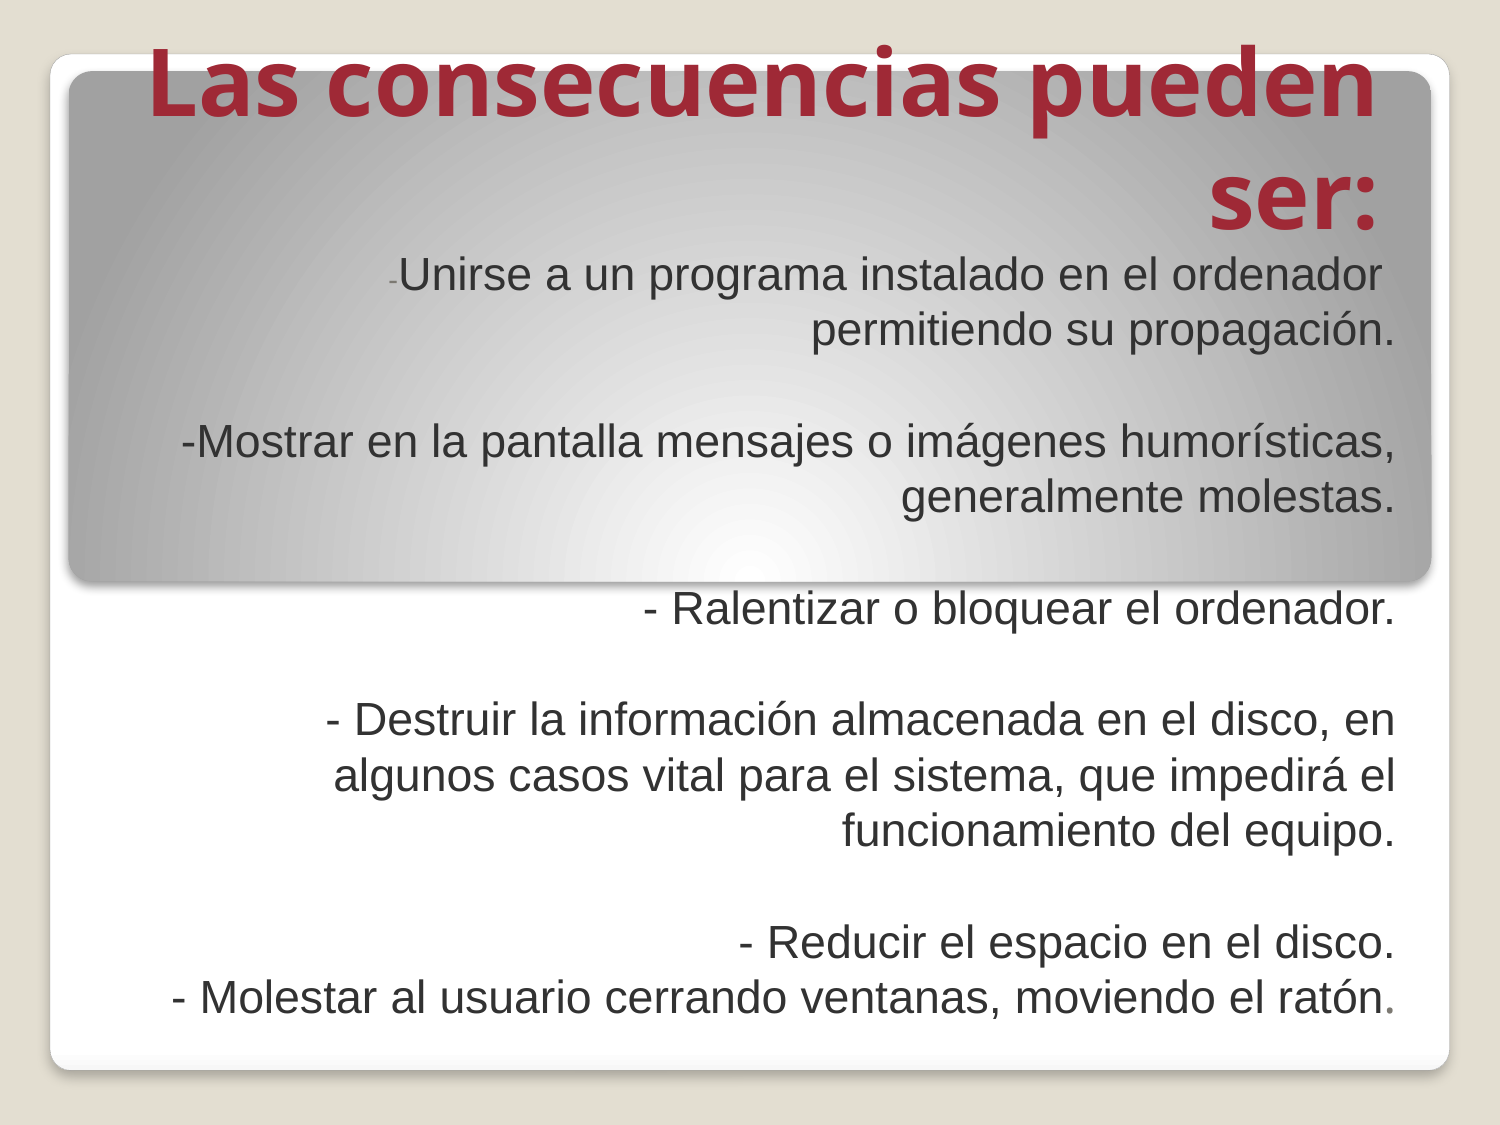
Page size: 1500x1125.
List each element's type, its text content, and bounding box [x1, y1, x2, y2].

subtitle -Unirse a un programa instalado en el ordenador permitiendo su propagación. -Mostrar en la pantalla mensajes o imágenes humorísticas, generalmente molestas. - Ralentizar o bloquear el ordenador. - Destruir la información almacenada en el disco, en algunos casos vital para el sistema, que impedirá el funcionamiento del equipo. - Reducir el espacio en el disco. - Molestar al usuario cerrando ventanas, moviendo el ratón. [135, 243, 1411, 1047]
title Las consecuencias pueden ser: [112, 0, 1388, 256]
